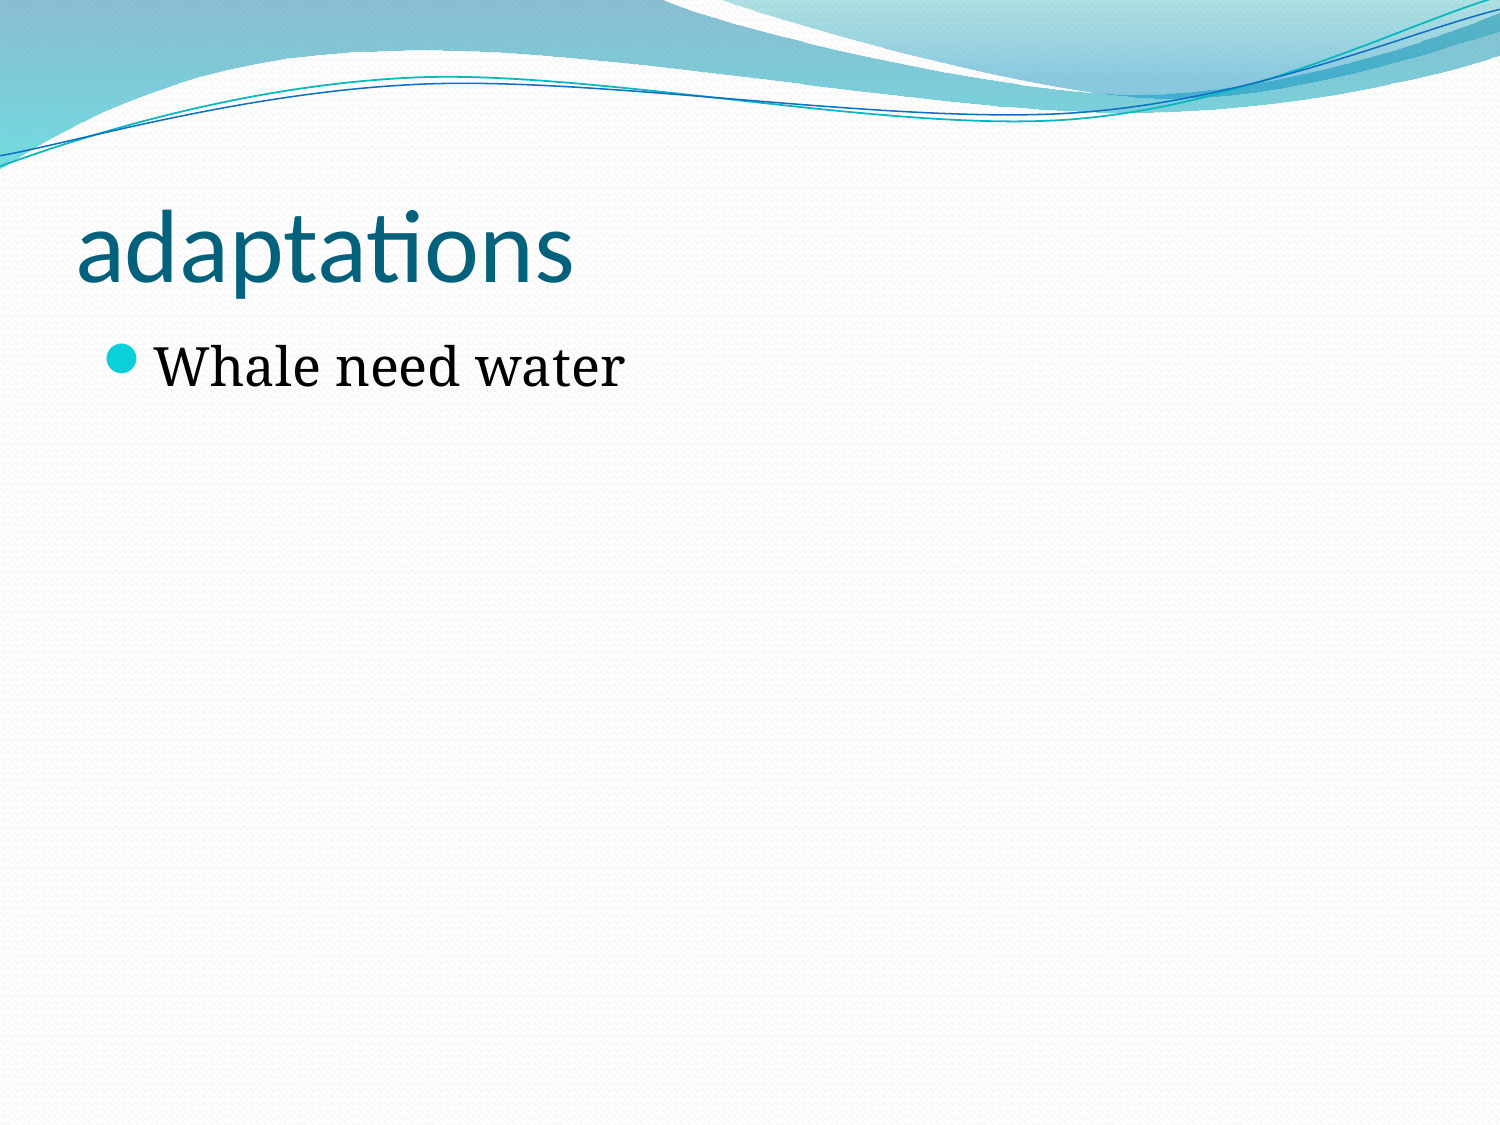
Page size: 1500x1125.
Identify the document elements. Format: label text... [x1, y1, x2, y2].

title adaptations [75, 115, 1425, 303]
list Whale need water [87, 324, 1438, 1045]
